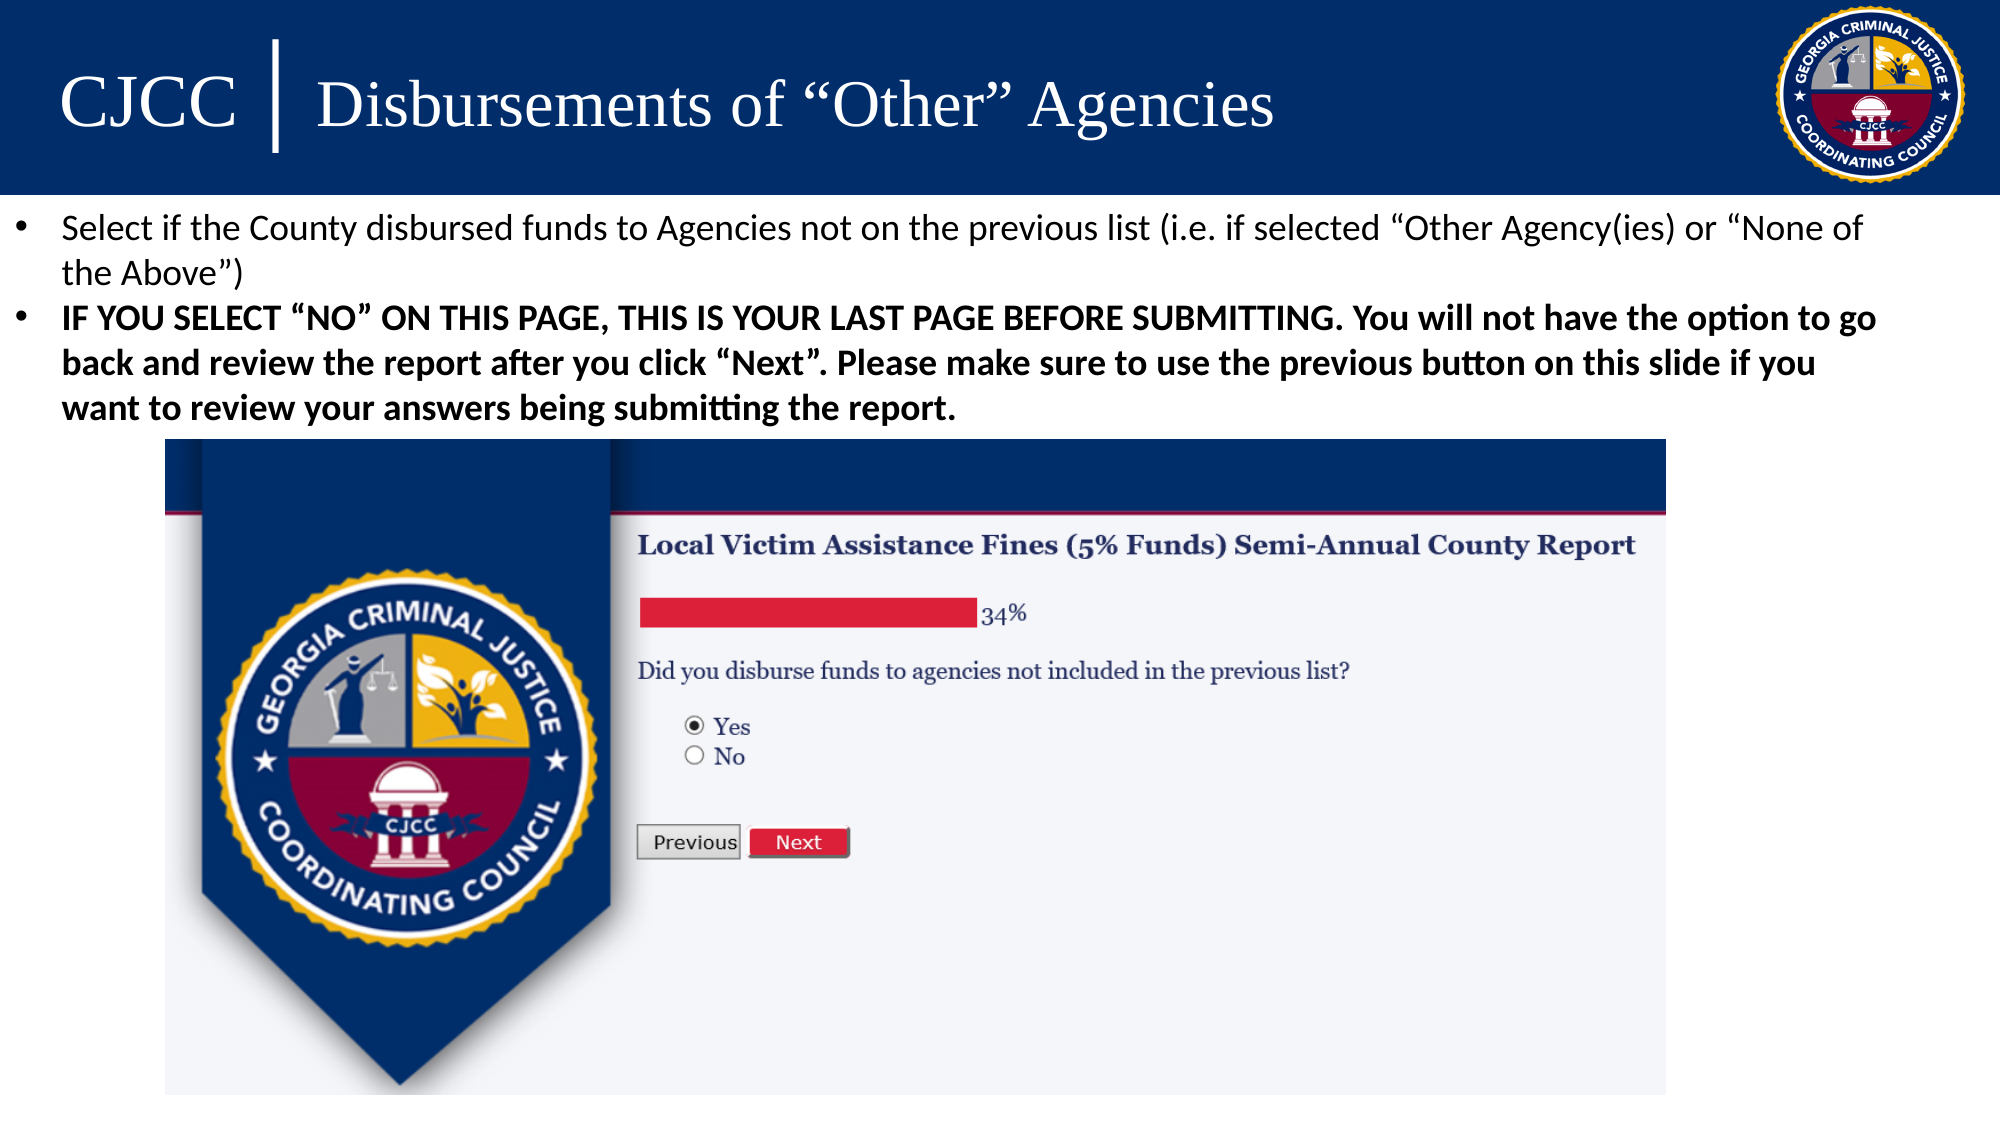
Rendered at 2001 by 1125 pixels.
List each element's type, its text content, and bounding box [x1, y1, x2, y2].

text_box CJCC | Disbursements of “Other” Agencies [44, 0, 1740, 194]
picture [165, 439, 1666, 1095]
text_box [0, 0, 1740, 195]
text_box Select if the County disbursed funds to Agencies not on the previous list (i.e. if selected “Other Agency(ies) or “None of the Above”) IF YOU SELECT “NO” ON THIS PAGE, THIS IS YOUR LAST PAGE BEFORE SUBMITTING. You will not have the option to go back and review the report after you click “Next”. Please make sure to use the previous button on this slide if you want to review your answers being submitting the report. [0, 195, 1919, 436]
picture [1740, 0, 2000, 195]
